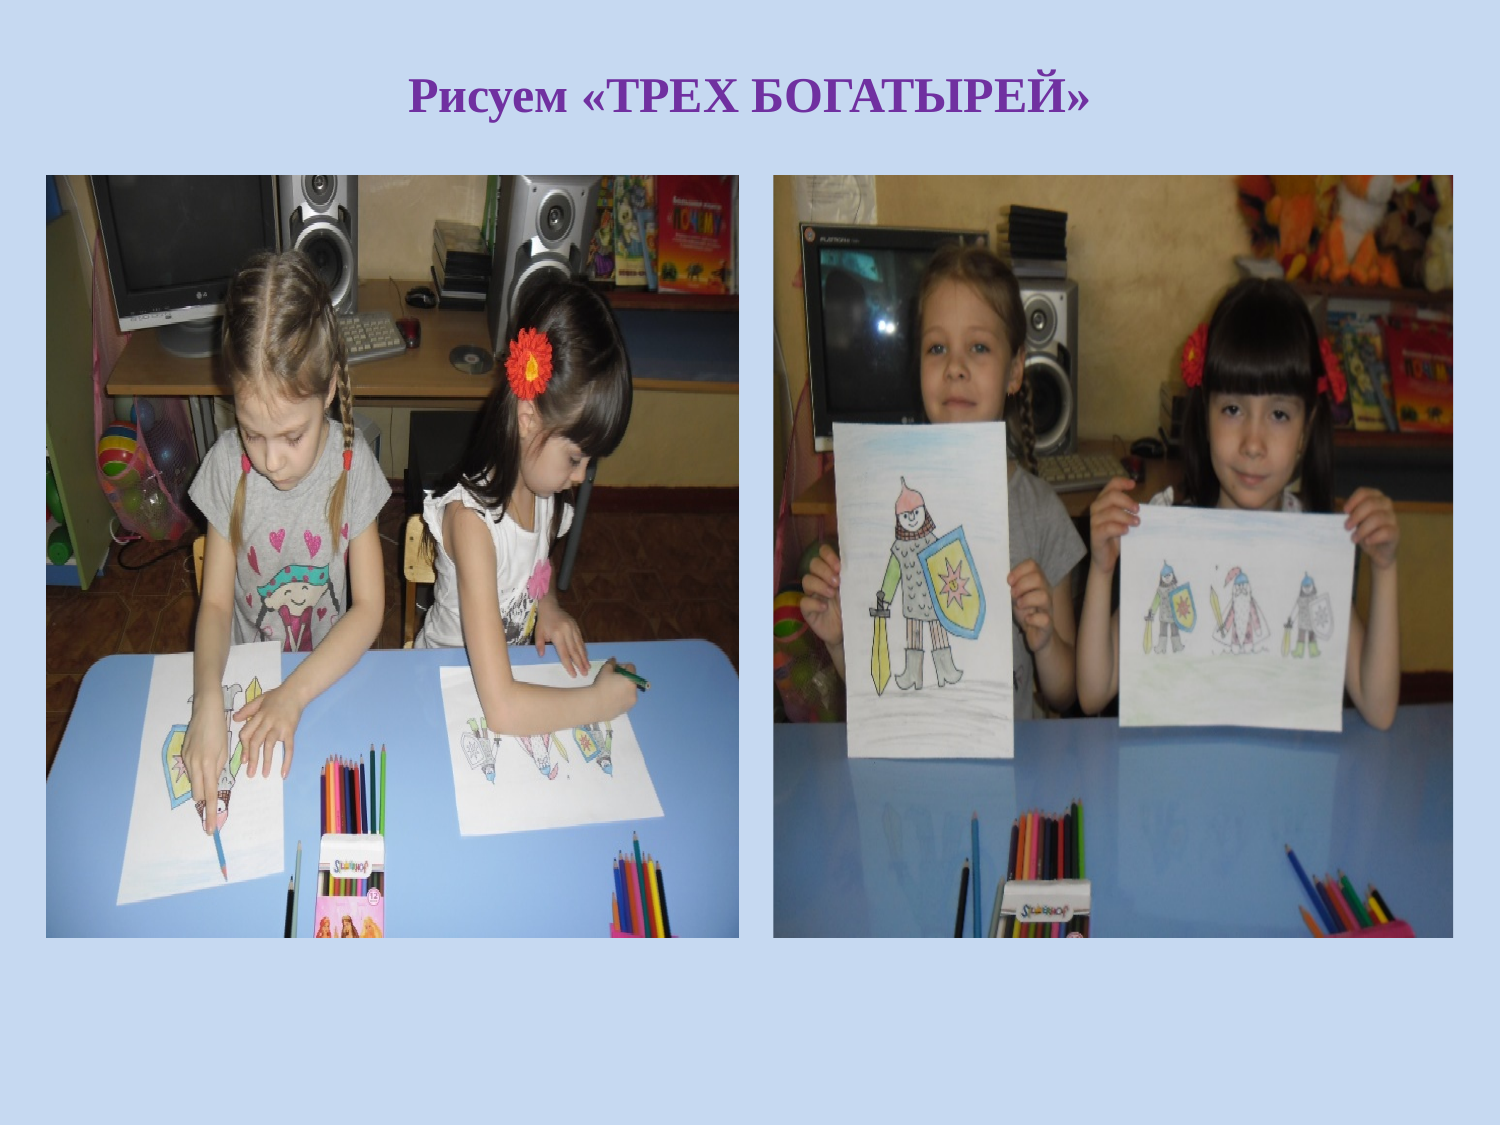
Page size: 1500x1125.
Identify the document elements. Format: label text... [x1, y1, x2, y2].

picture [773, 175, 1454, 938]
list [46, 175, 739, 938]
title Рисуем «ТРЕХ БОГАТЫРЕЙ» [75, 45, 1425, 141]
